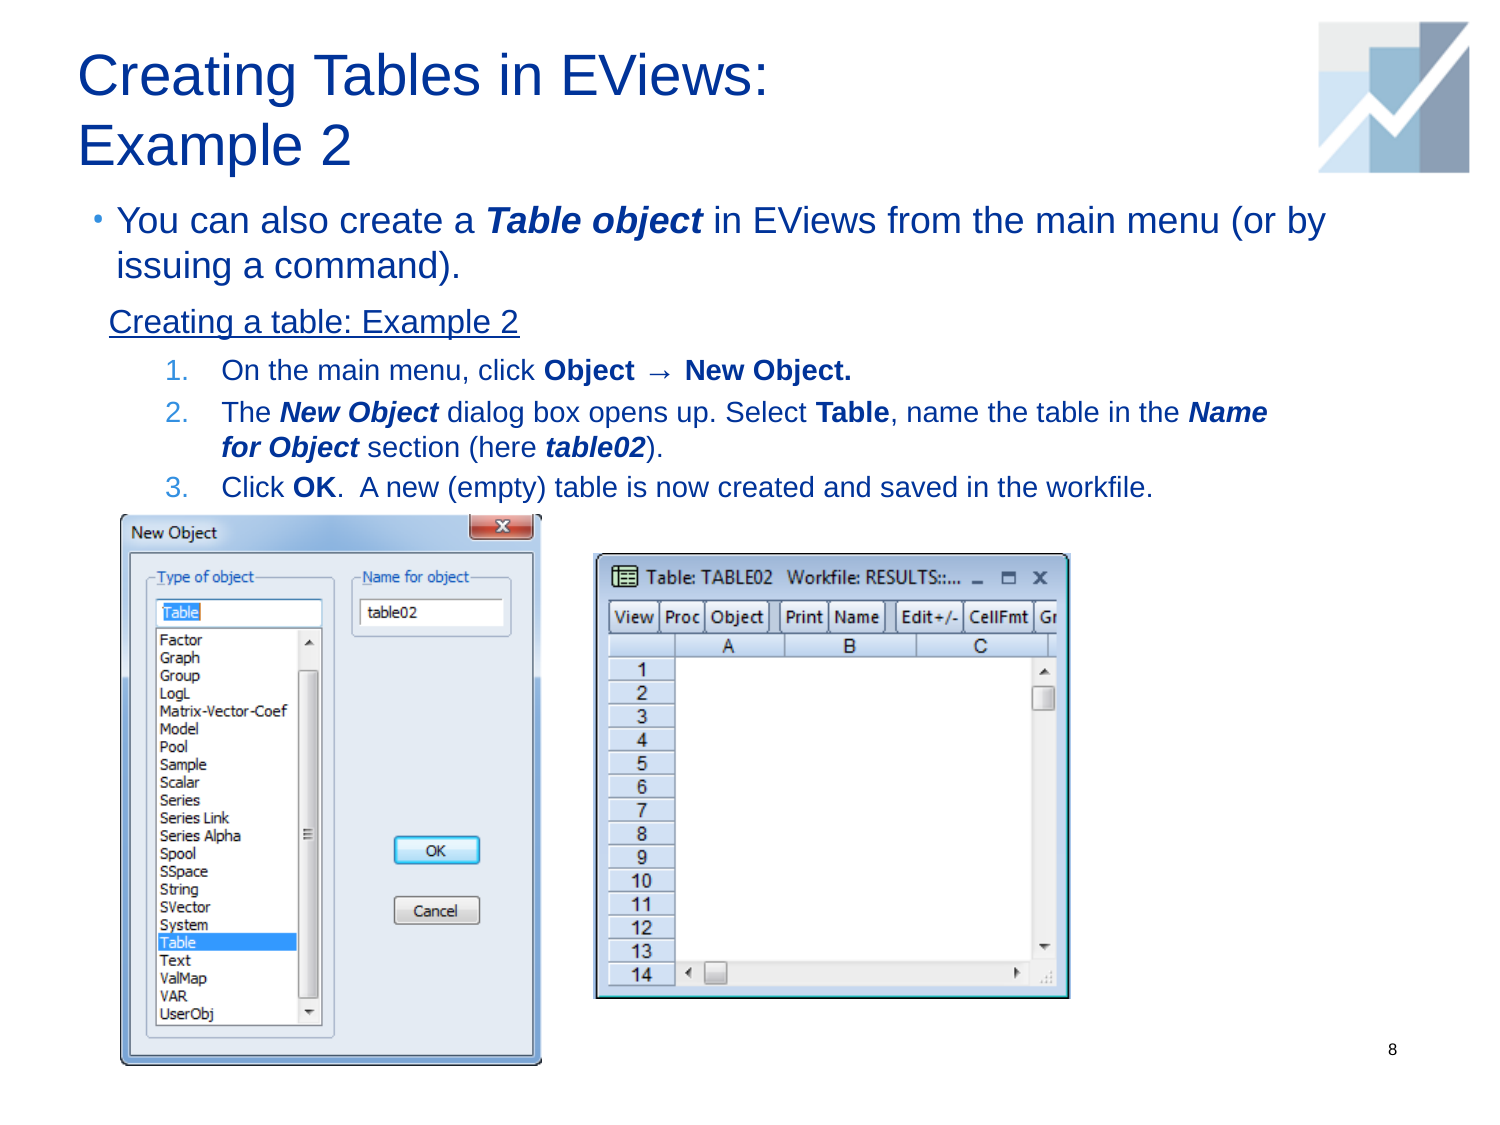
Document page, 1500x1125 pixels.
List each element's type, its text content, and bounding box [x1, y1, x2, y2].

picture [120, 514, 542, 1066]
title Creating Tables in EViews: Example 2 [62, 0, 1297, 185]
picture [593, 553, 1071, 1000]
slide_number 8 [1262, 1015, 1413, 1067]
text_box Creating a table: Example 2 On the main menu, click Object → New Object. The New Object dialog box opens up. Select Table, name the table in the Name for Object section (here table02). Click OK. A new (empty) table is now created and saved in the workfile. [27, 293, 1328, 499]
text_box You can also create a Table object in EViews from the main menu (or by issuing a command). [73, 188, 1406, 306]
picture [1300, 11, 1479, 181]
